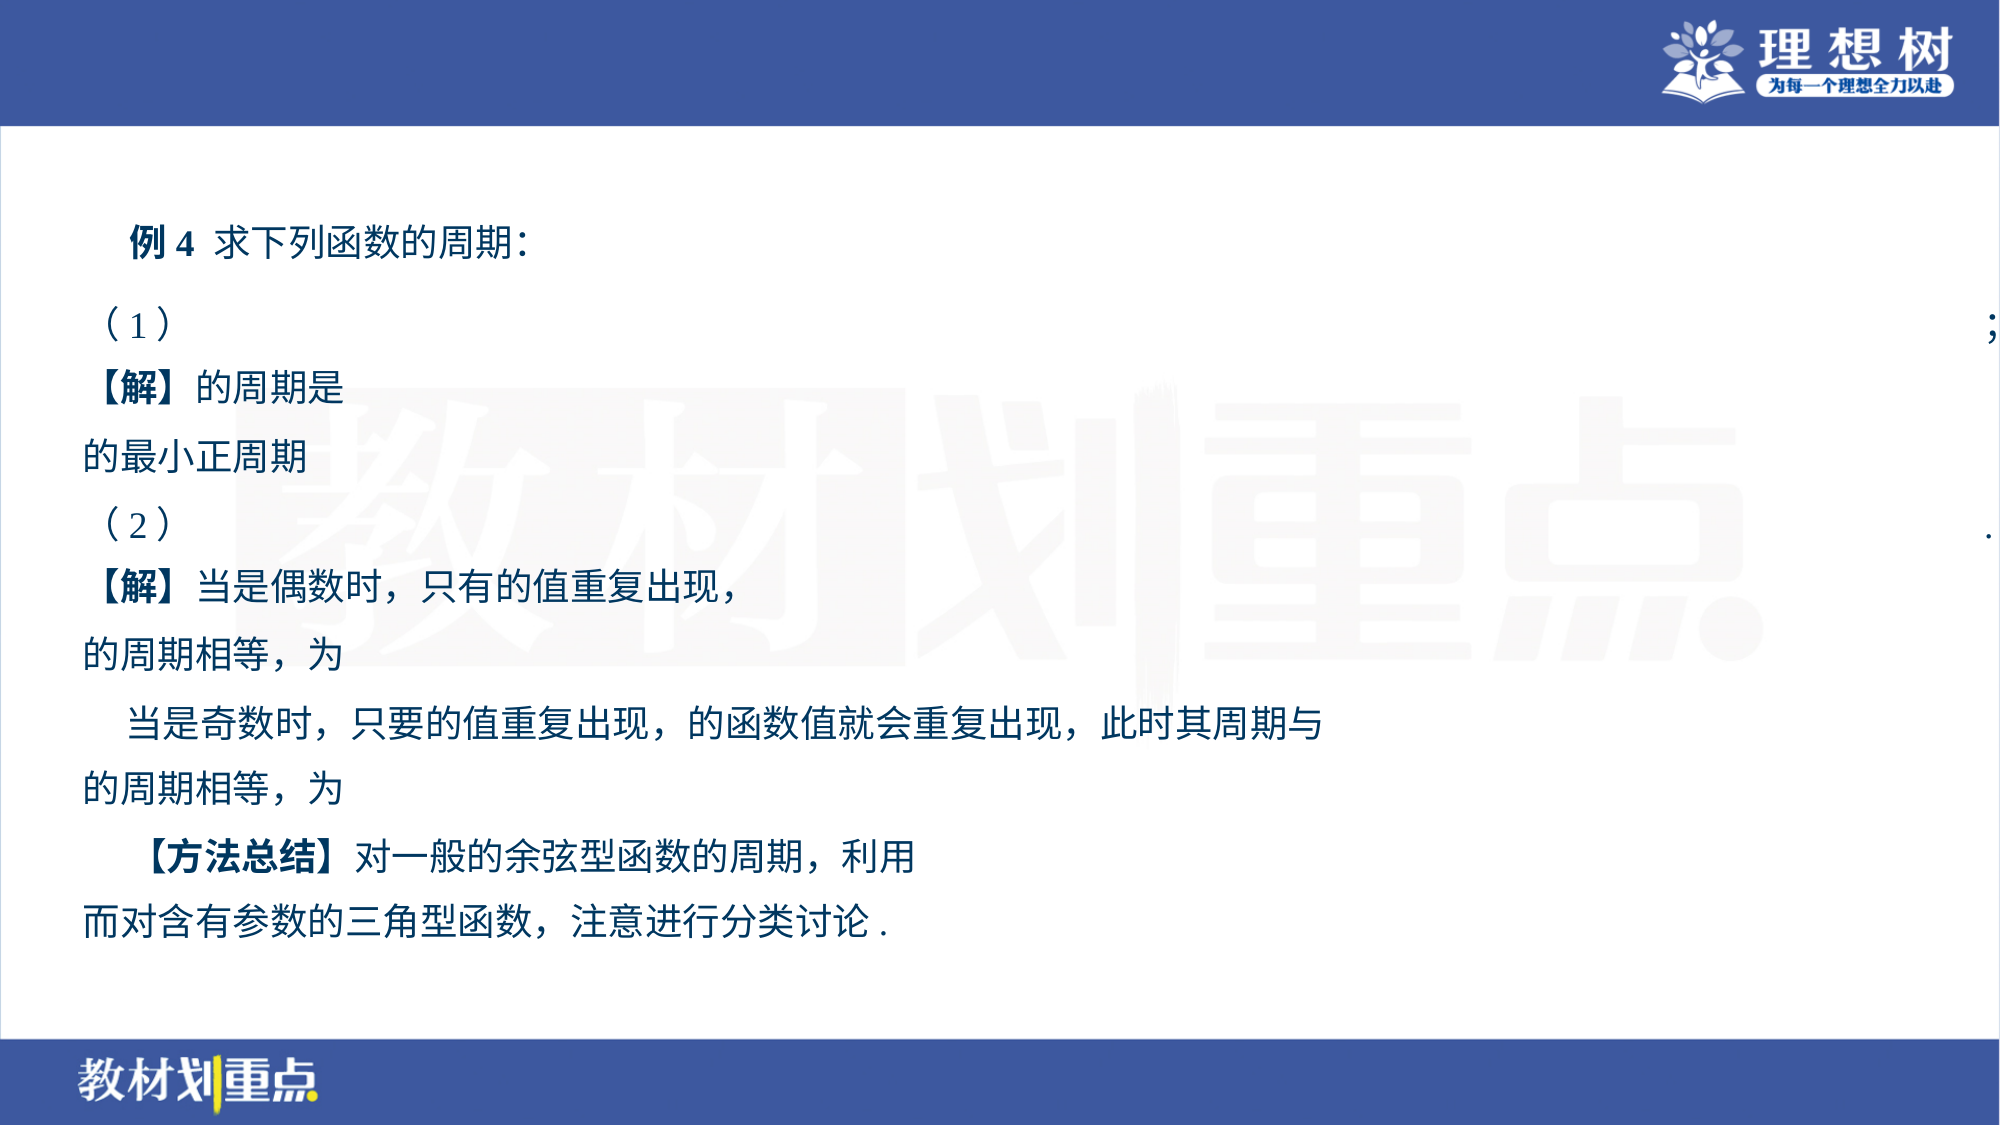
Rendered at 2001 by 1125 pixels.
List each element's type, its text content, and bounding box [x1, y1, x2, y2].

picture [0, 0, 2000, 1125]
text_box 例4 求下列函数的周期： [82, 197, 1817, 257]
